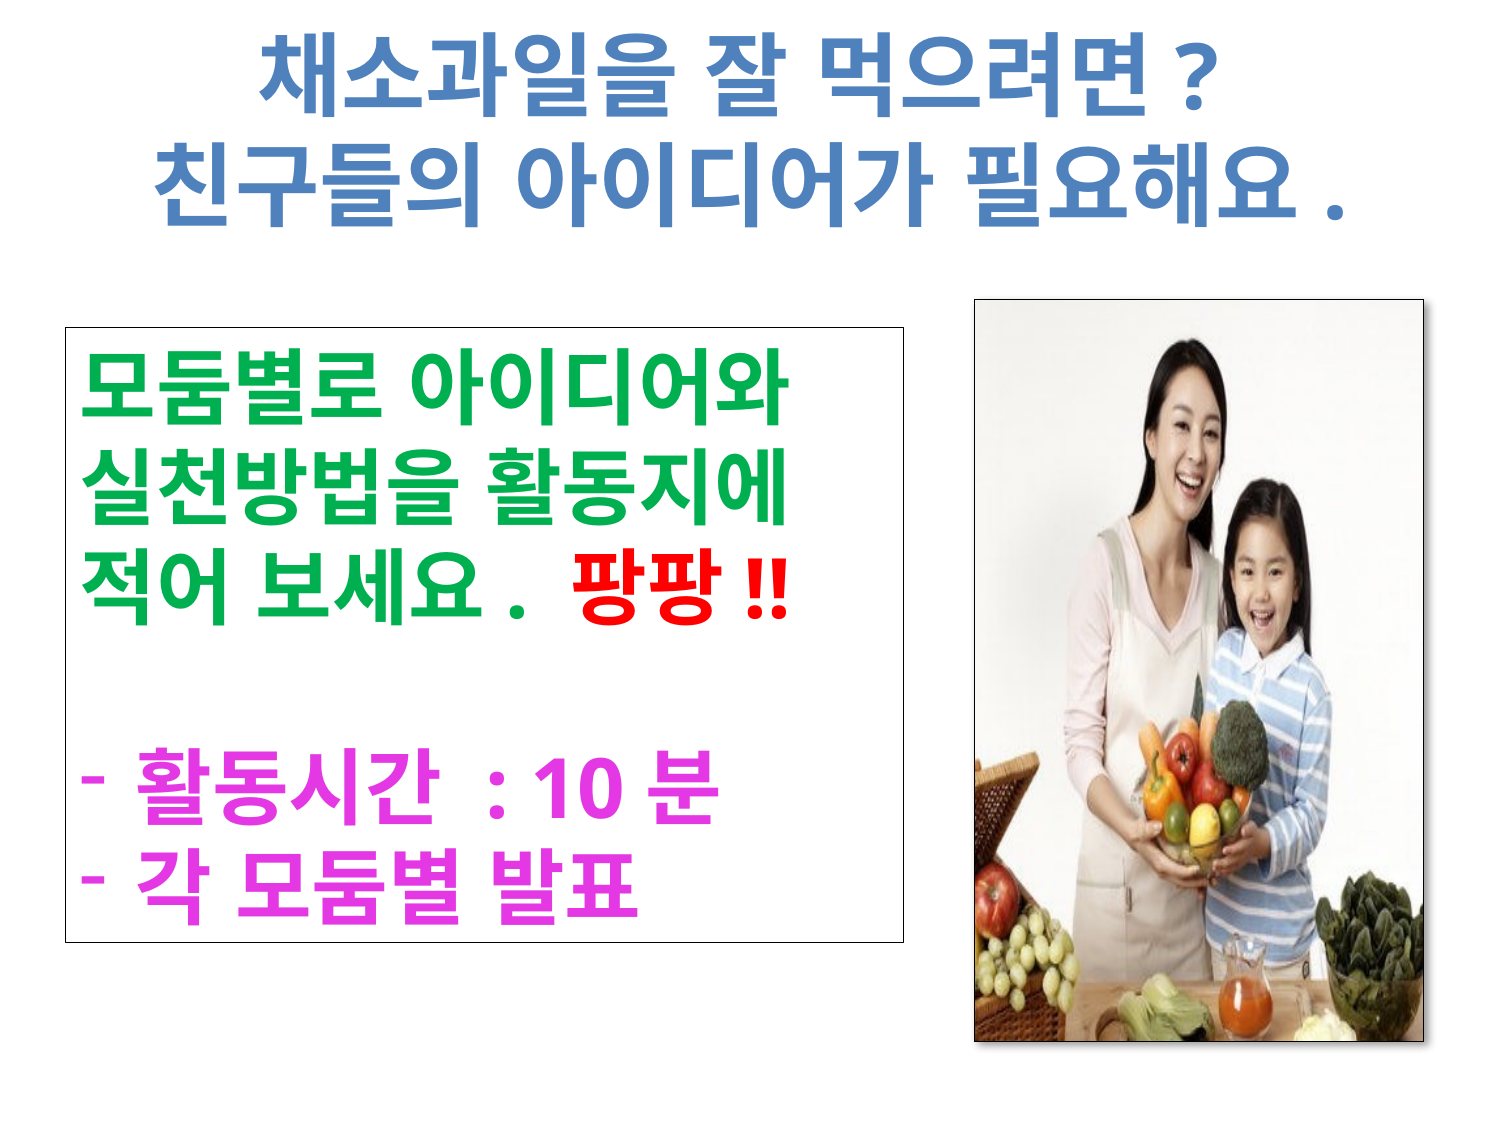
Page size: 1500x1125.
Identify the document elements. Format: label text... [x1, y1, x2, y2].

picture [974, 298, 1424, 1042]
text_box 모둠별로 아이디어와 실천방법을 활동지에 적어 보세요. 팡팡!! 활동시간 : 10분 각 모둠별 발표 [64, 327, 904, 943]
title 채소과일을 잘 먹으려면? 친구들의 아이디어가 필요해요. [0, 0, 1500, 256]
